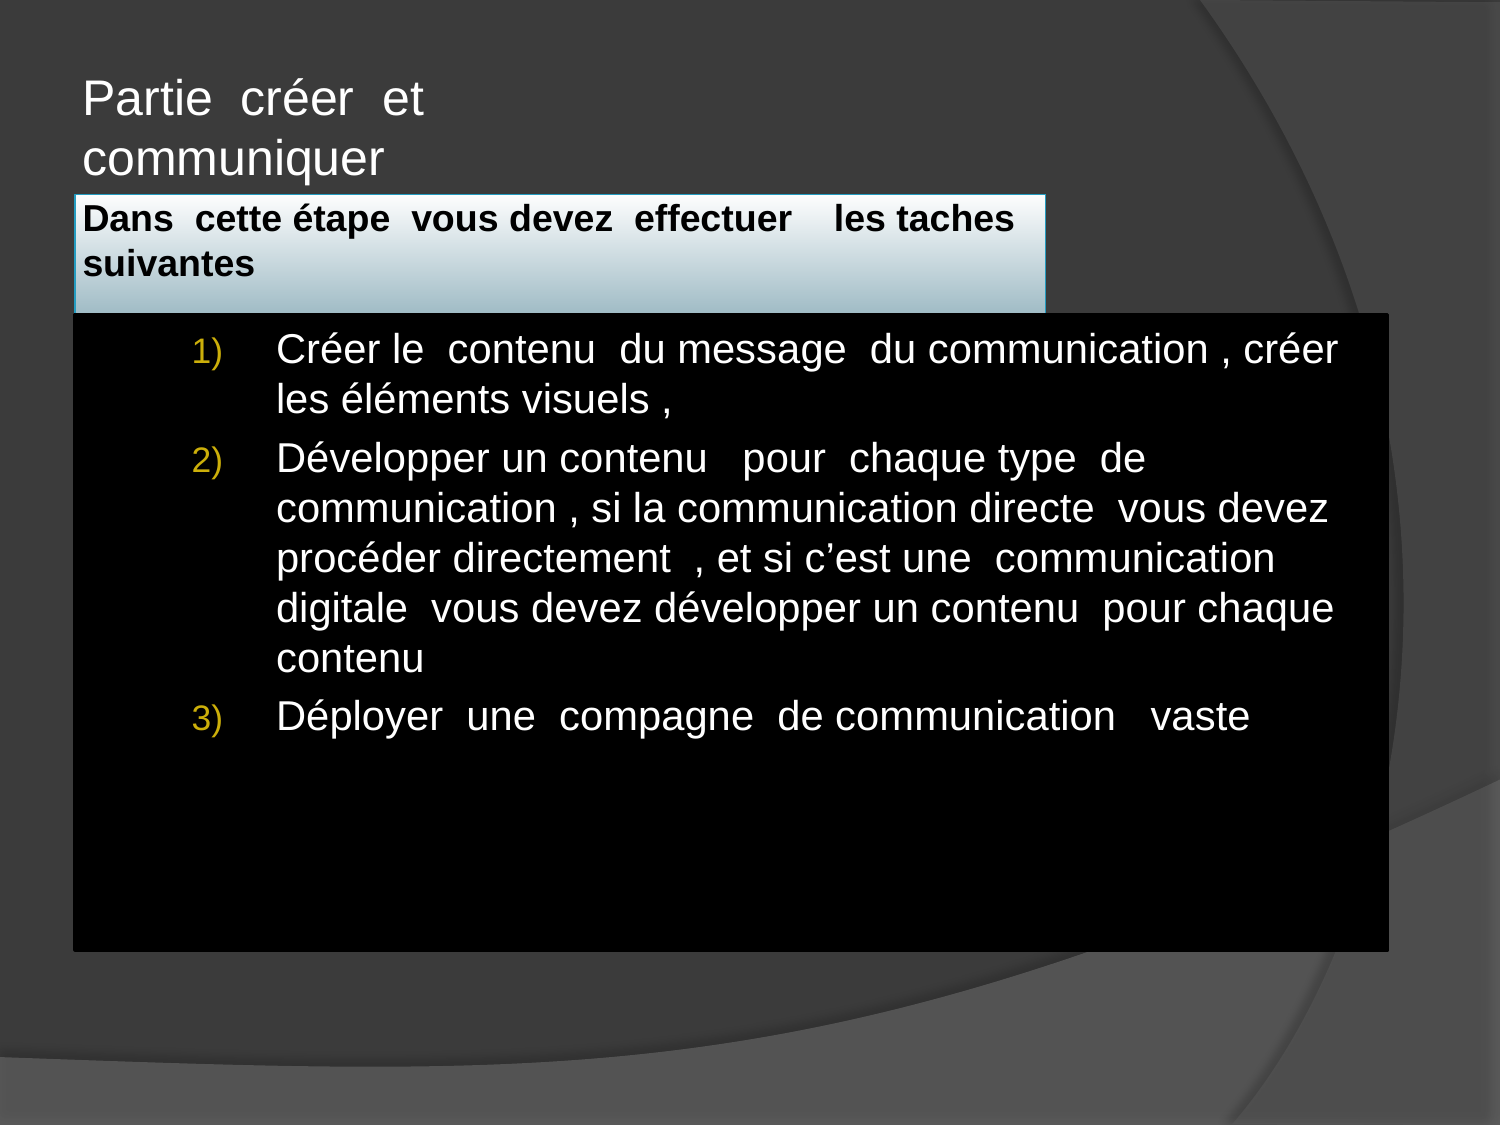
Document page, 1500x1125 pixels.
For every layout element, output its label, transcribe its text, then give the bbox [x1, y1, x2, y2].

list Créer le contenu du message du communication , créer les éléments visuels , Développer un contenu pour chaque type de communication , si la communication directe vous devez procéder directement , et si c’est une communication digitale vous devez développer un contenu pour chaque contenu Déployer une compagne de communication vaste [73, 313, 1389, 952]
list Partie créer et communiquer [75, 35, 525, 186]
title Dans cette étape vous devez effectuer les taches suivantes [74, 194, 1046, 313]
